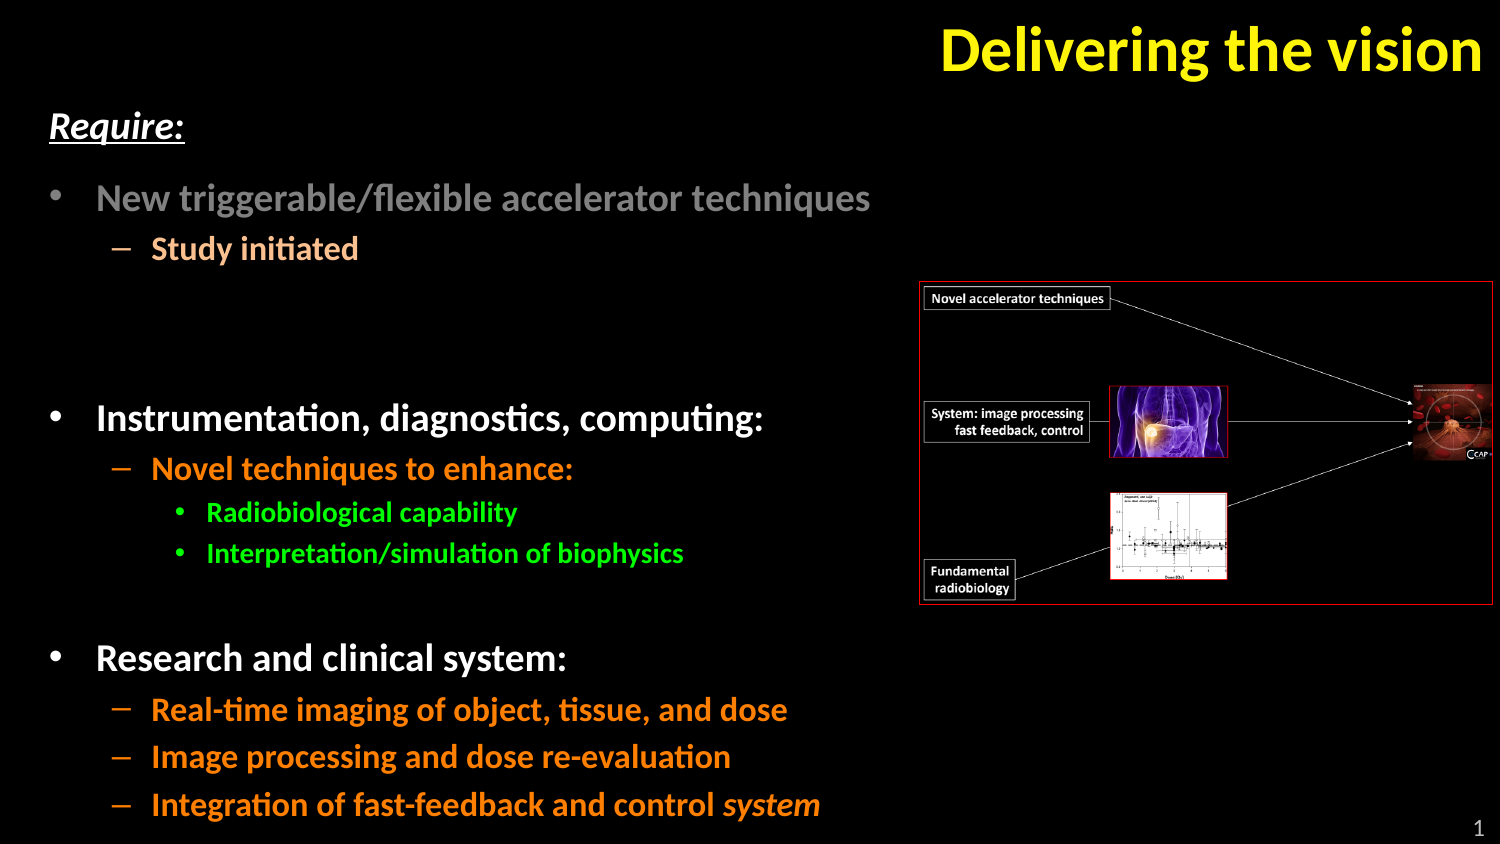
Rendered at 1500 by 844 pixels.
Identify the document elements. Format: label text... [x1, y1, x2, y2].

list Require: New triggerable/flexible accelerator techniques Study initiated Instrumentation, diagnostics, computing: Novel techniques to enhance: Radiobiological capability Interpretation/simulation of biophysics Research and clinical system: Real-time imaging of object, tissue, and dose Image processing and dose re-evaluation Integration of fast-feedback and control system [33, 92, 1500, 844]
slide_number 1 [1149, 808, 1500, 844]
title Delivering the vision [0, 0, 1500, 93]
picture [918, 281, 1494, 605]
